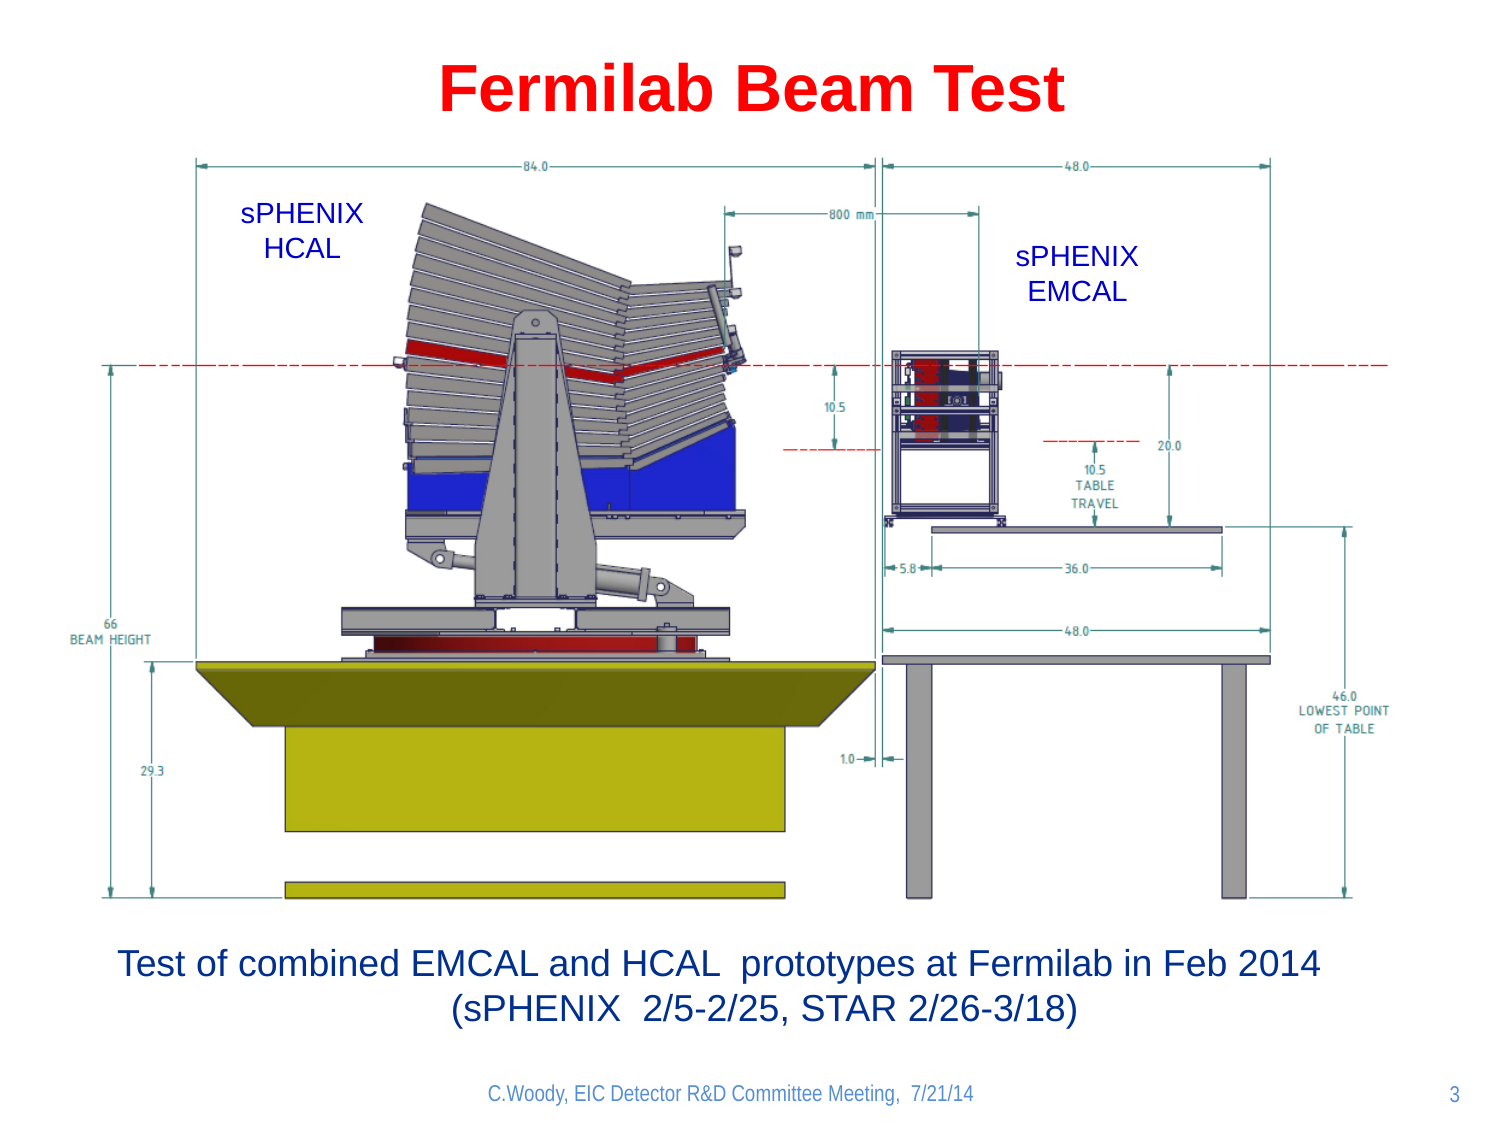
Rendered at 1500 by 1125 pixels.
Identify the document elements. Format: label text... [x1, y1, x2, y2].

slide_number 3 [1125, 1074, 1475, 1113]
text_box Test of combined EMCAL and HCAL prototypes at Fermilab in Feb 2014 (sPHENIX 2/5-2/25, STAR 2/26-3/18) [102, 931, 1428, 1056]
picture [62, 146, 1413, 913]
text_box Fermilab Beam Test [77, 24, 1428, 145]
footer C.Woody, EIC Detector R&D Committee Meeting, 7/21/14 [450, 1072, 1013, 1113]
